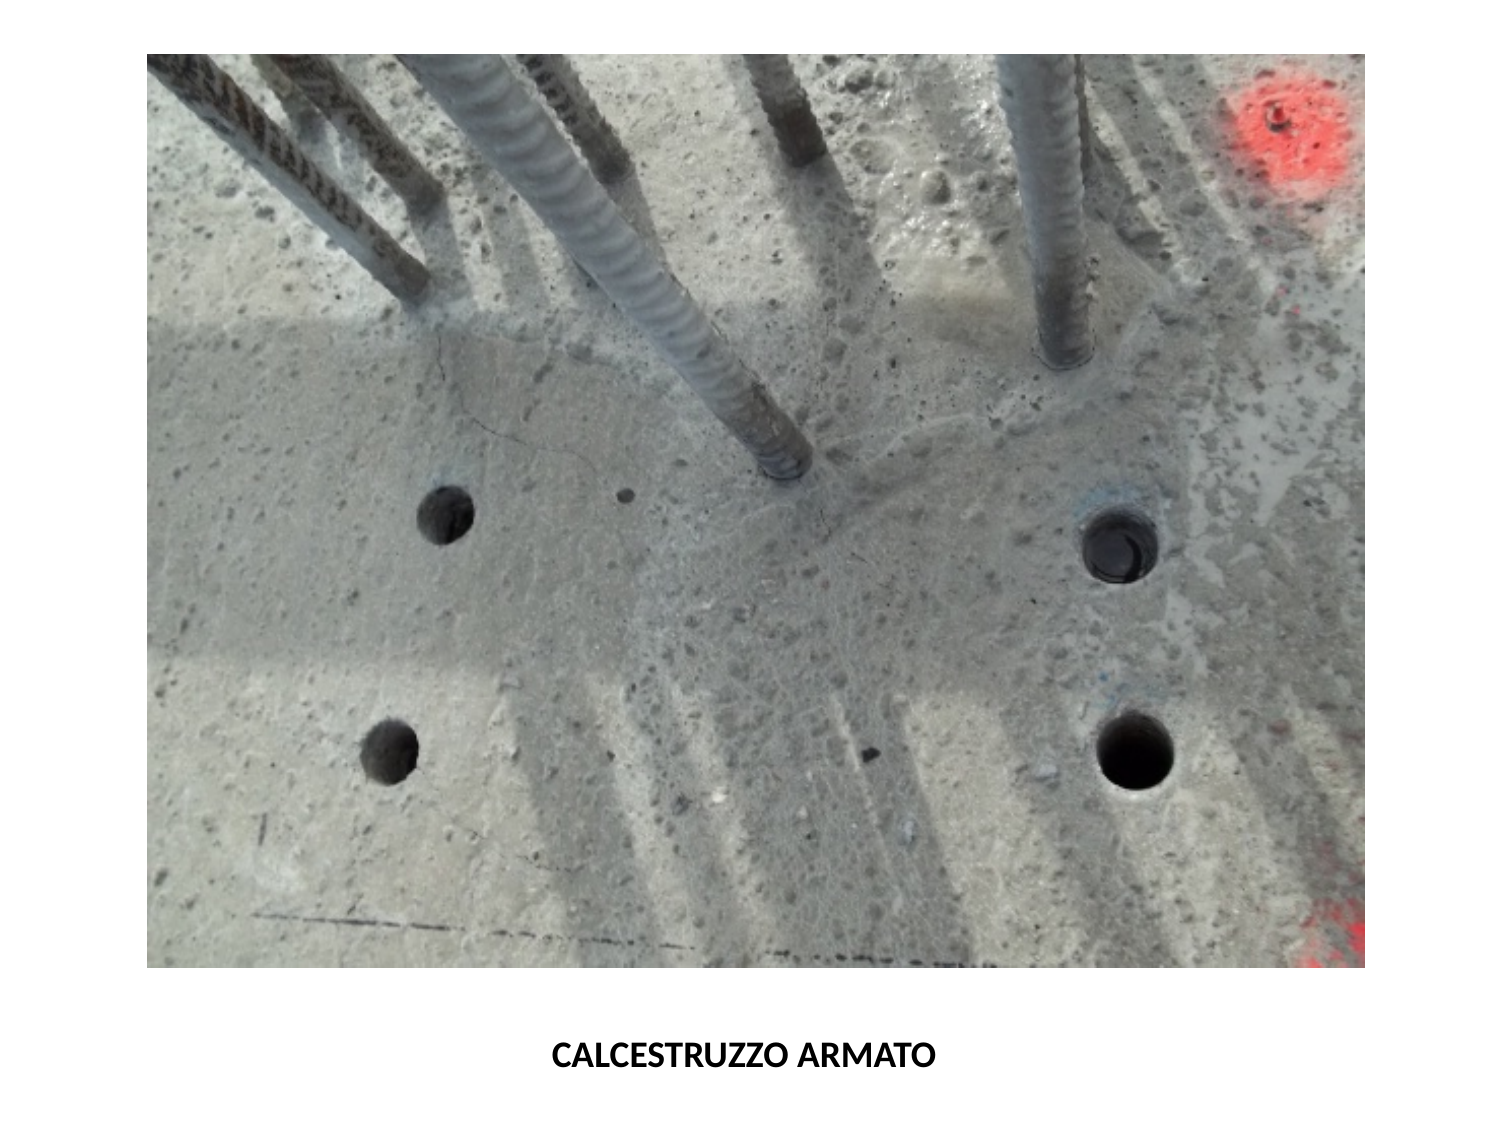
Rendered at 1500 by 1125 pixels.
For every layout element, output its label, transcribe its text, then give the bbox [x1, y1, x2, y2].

text_box CALCESTRUZZO ARMATO [159, 1023, 1329, 1083]
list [147, 54, 1365, 968]
